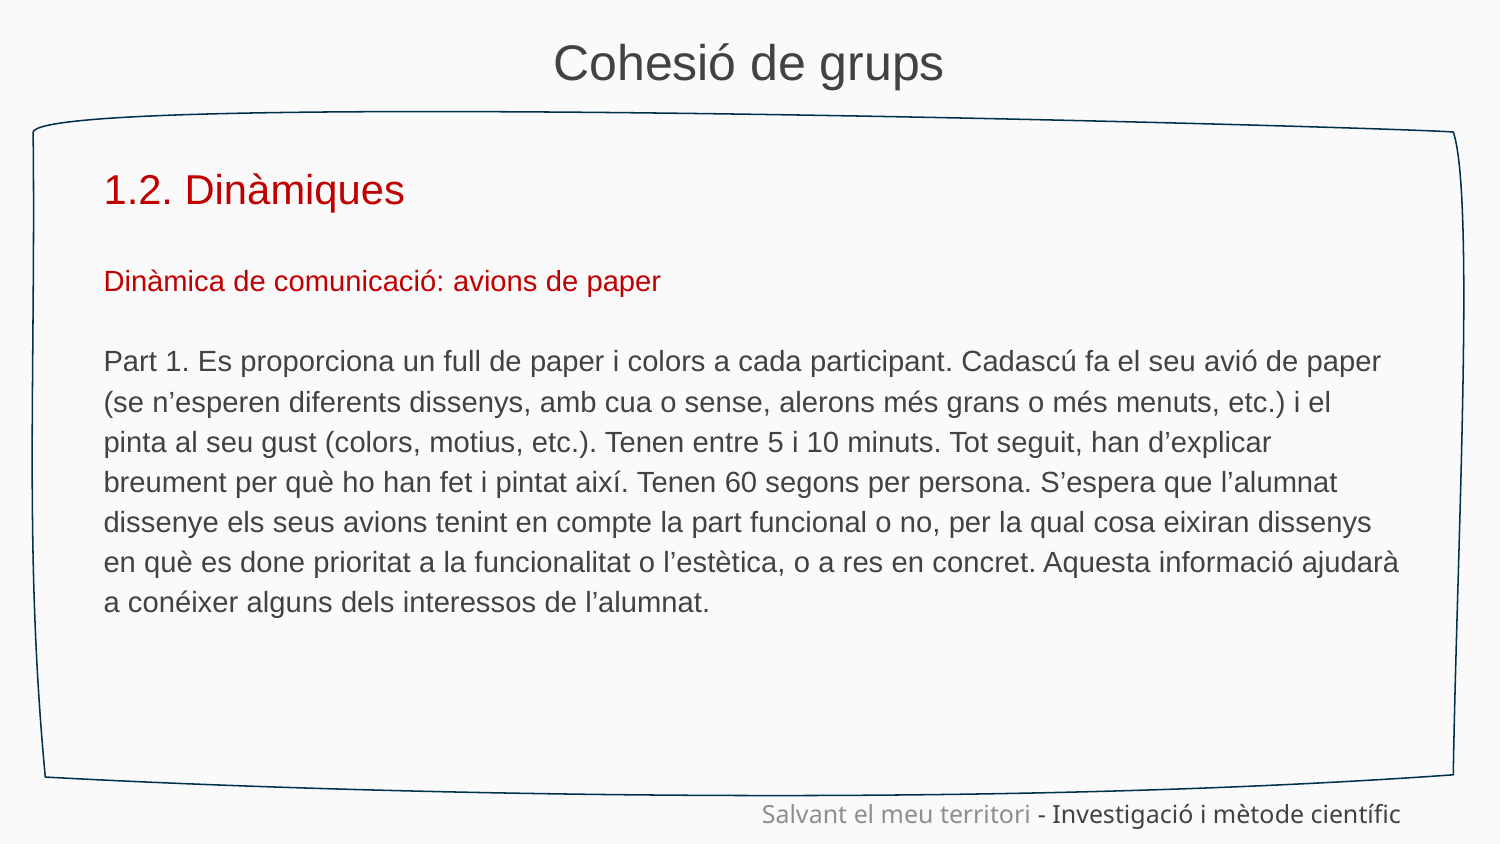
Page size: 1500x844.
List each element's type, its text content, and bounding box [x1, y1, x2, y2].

text_box 1.2. Dinàmiques [88, 147, 1417, 234]
title Cohesió de grups [0, 20, 1499, 106]
list Dinàmica de comunicació: avions de paper Part 1. Es proporciona un full de paper i colors a cada participant. Cadascú fa el seu avió de paper (se n’esperen diferents dissenys, amb cua o sense, alerons més grans o més menuts, etc.) i el pinta al seu gust (colors, motius, etc.). Tenen entre 5 i 10 minuts. Tot seguit, han d’explicar breument per què ho han fet i pintat així. Tenen 60 segons per persona. S’espera que l’alumnat dissenye els seus avions tenint en compte la part funcional o no, per la qual cosa eixiran dissenys en què es done prioritat a la funcionalitat o l’estètica, o a res en concret. Aquesta informació ajudarà a conéixer alguns dels interessos de l’alumnat. [88, 242, 1417, 747]
text_box Salvant el meu territori - Investigació i mètode científic [88, 790, 1417, 844]
text_box [32, 111, 1464, 790]
